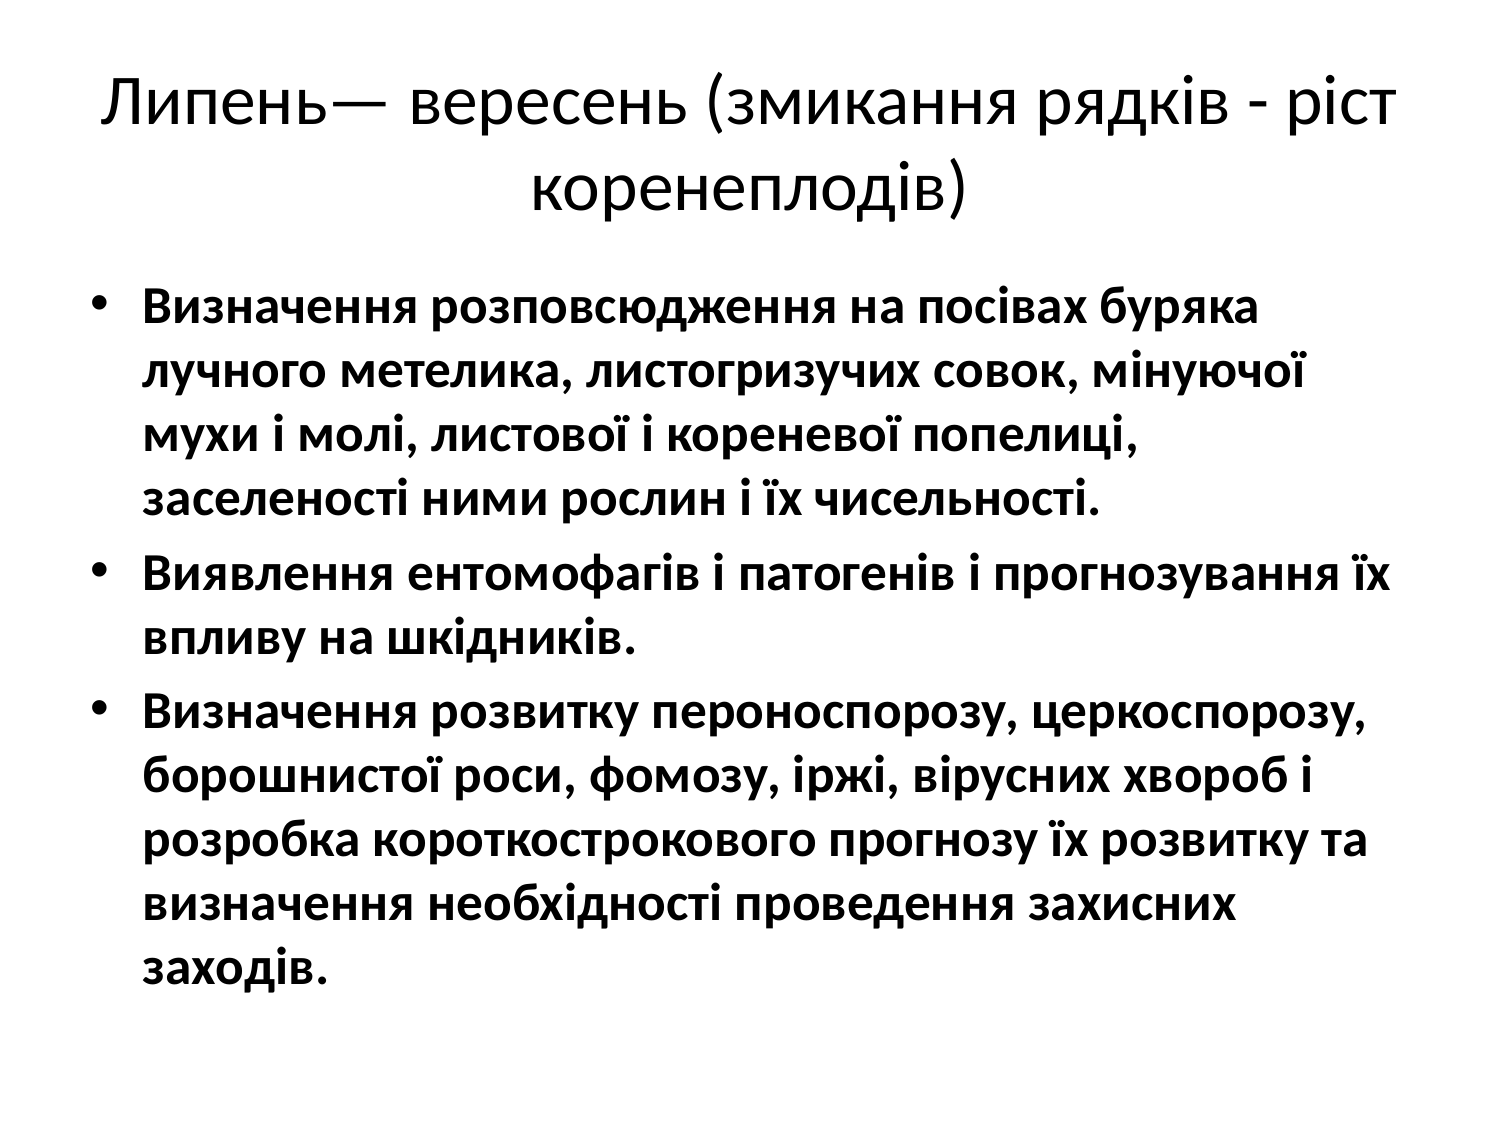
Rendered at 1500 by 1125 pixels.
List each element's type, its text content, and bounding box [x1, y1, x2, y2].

title Липень— вересень (змикання рядків - ріст коренеплодів) [75, 45, 1425, 233]
list Визначення розповсюдження на посівах буряка лучного метелика, листогризучих совок, мінуючої мухи і молі, листової і кореневої попелиці, заселеності ними рослин і їх чисельності. Виявлення ентомофагів і патогенів і прогнозування їх впливу на шкідників. Визначення розвитку пероноспорозу, церкоспорозу, борошнистої роси, фомозу, іржі, вірусних хвороб і розробка короткострокового прогнозу їх розвитку та визначення необхідності проведення захисних заходів. [75, 262, 1425, 1005]
